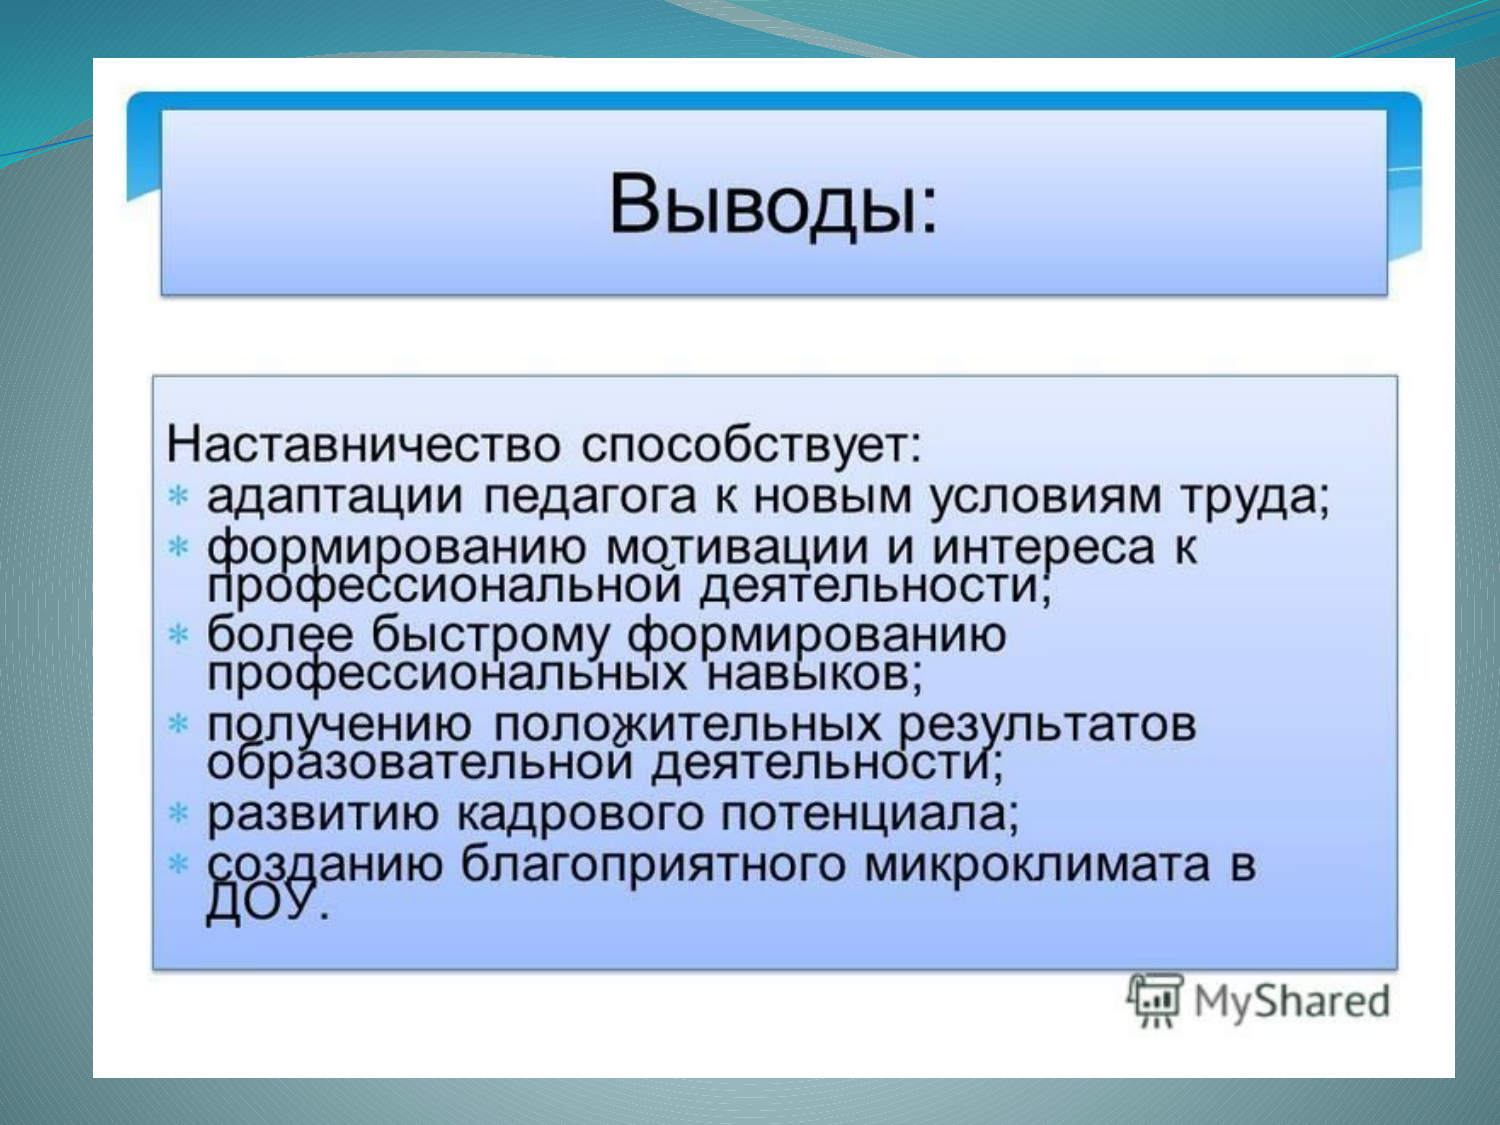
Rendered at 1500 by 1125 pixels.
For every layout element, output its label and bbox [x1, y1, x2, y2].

picture [93, 58, 1456, 1079]
